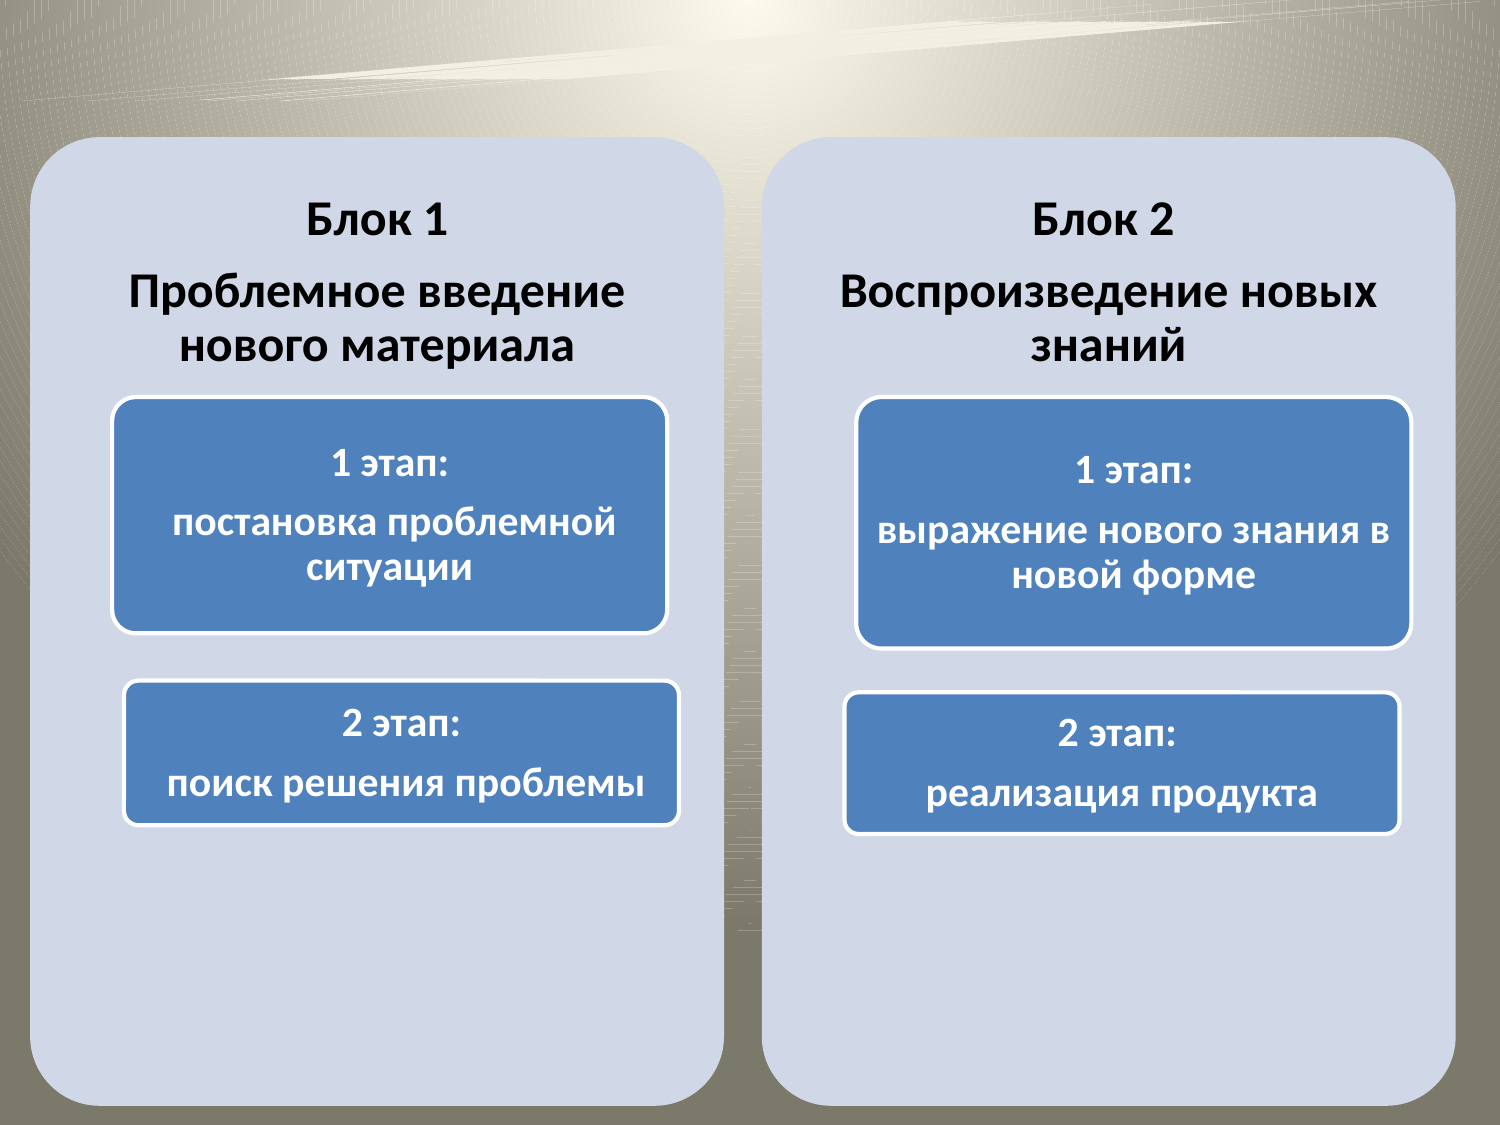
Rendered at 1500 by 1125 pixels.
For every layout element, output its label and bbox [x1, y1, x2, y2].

text_box [29, 136, 1471, 1107]
text_box [0, 0, 1500, 102]
